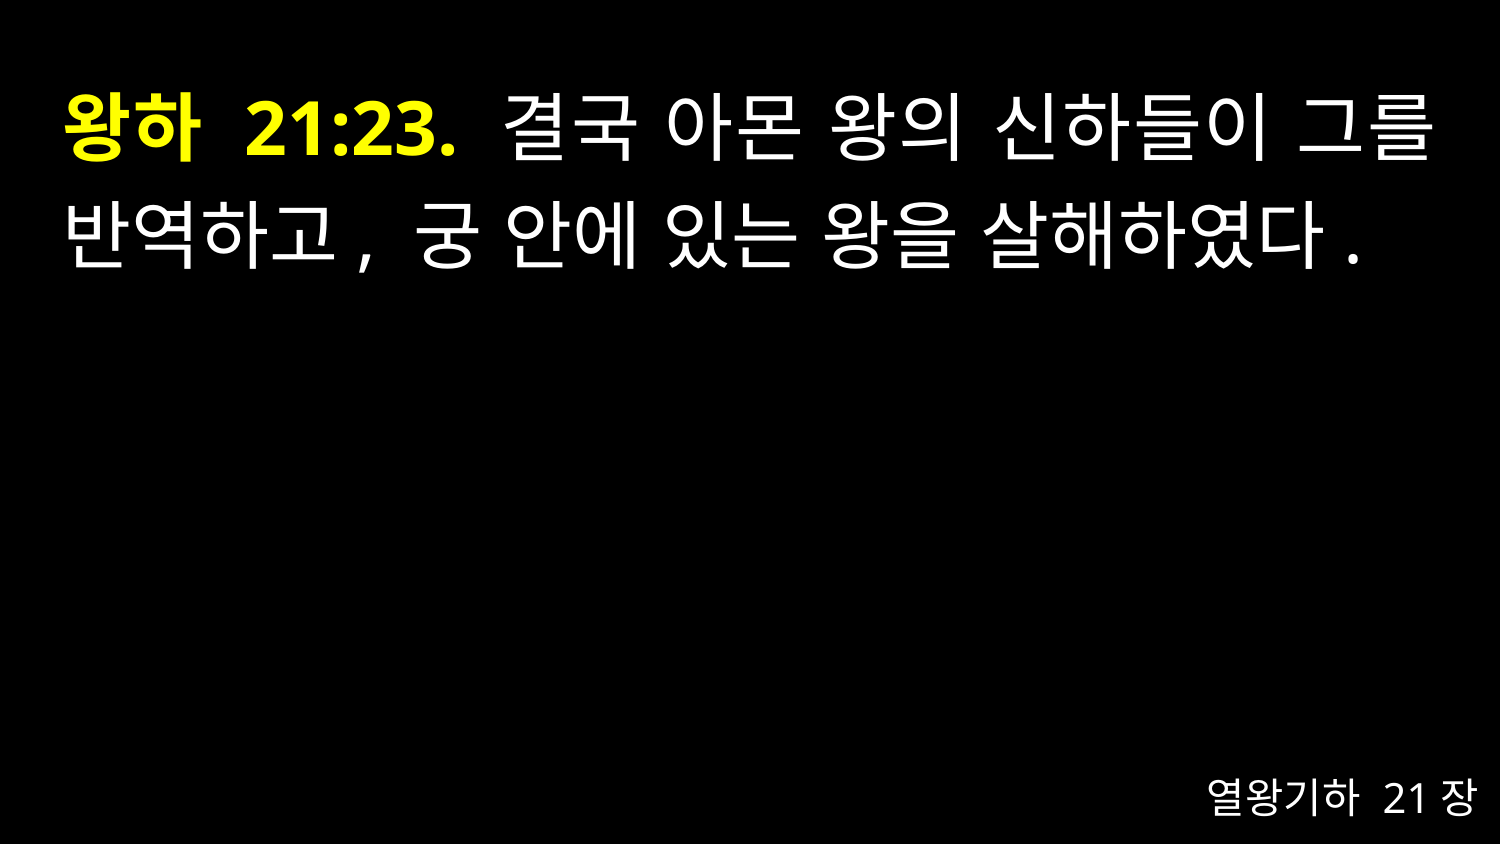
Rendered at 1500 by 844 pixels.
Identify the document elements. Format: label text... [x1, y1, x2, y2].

subtitle 열왕기하 21장 [916, 770, 1500, 844]
title 왕하 21:23. 결국 아몬 왕의 신하들이 그를 반역하고, 궁 안에 있는 왕을 살해하였다. [0, 0, 1500, 844]
